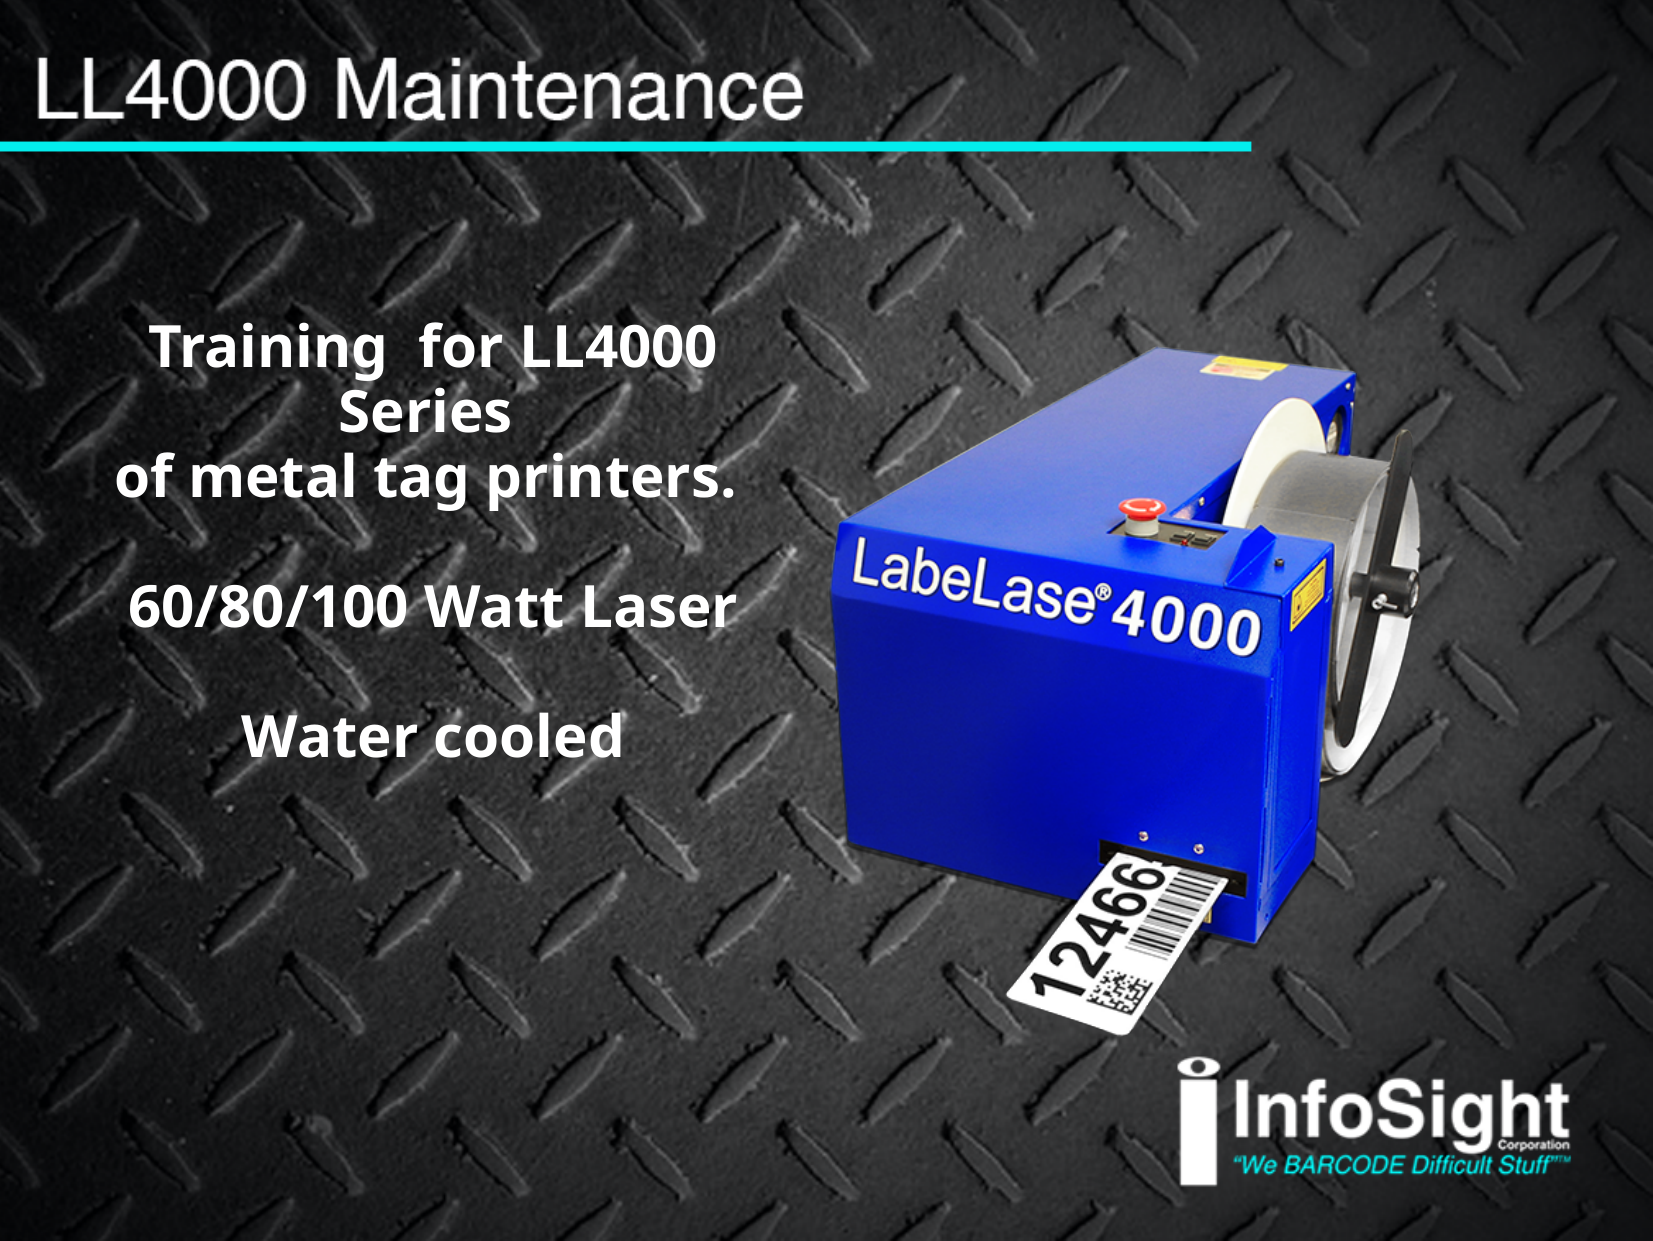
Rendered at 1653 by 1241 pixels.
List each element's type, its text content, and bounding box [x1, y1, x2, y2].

text_box Training for LL4000 Series of metal tag printers. 60/80/100 Watt Laser Water cooled [88, 307, 718, 778]
picture [0, 0, 1653, 1241]
